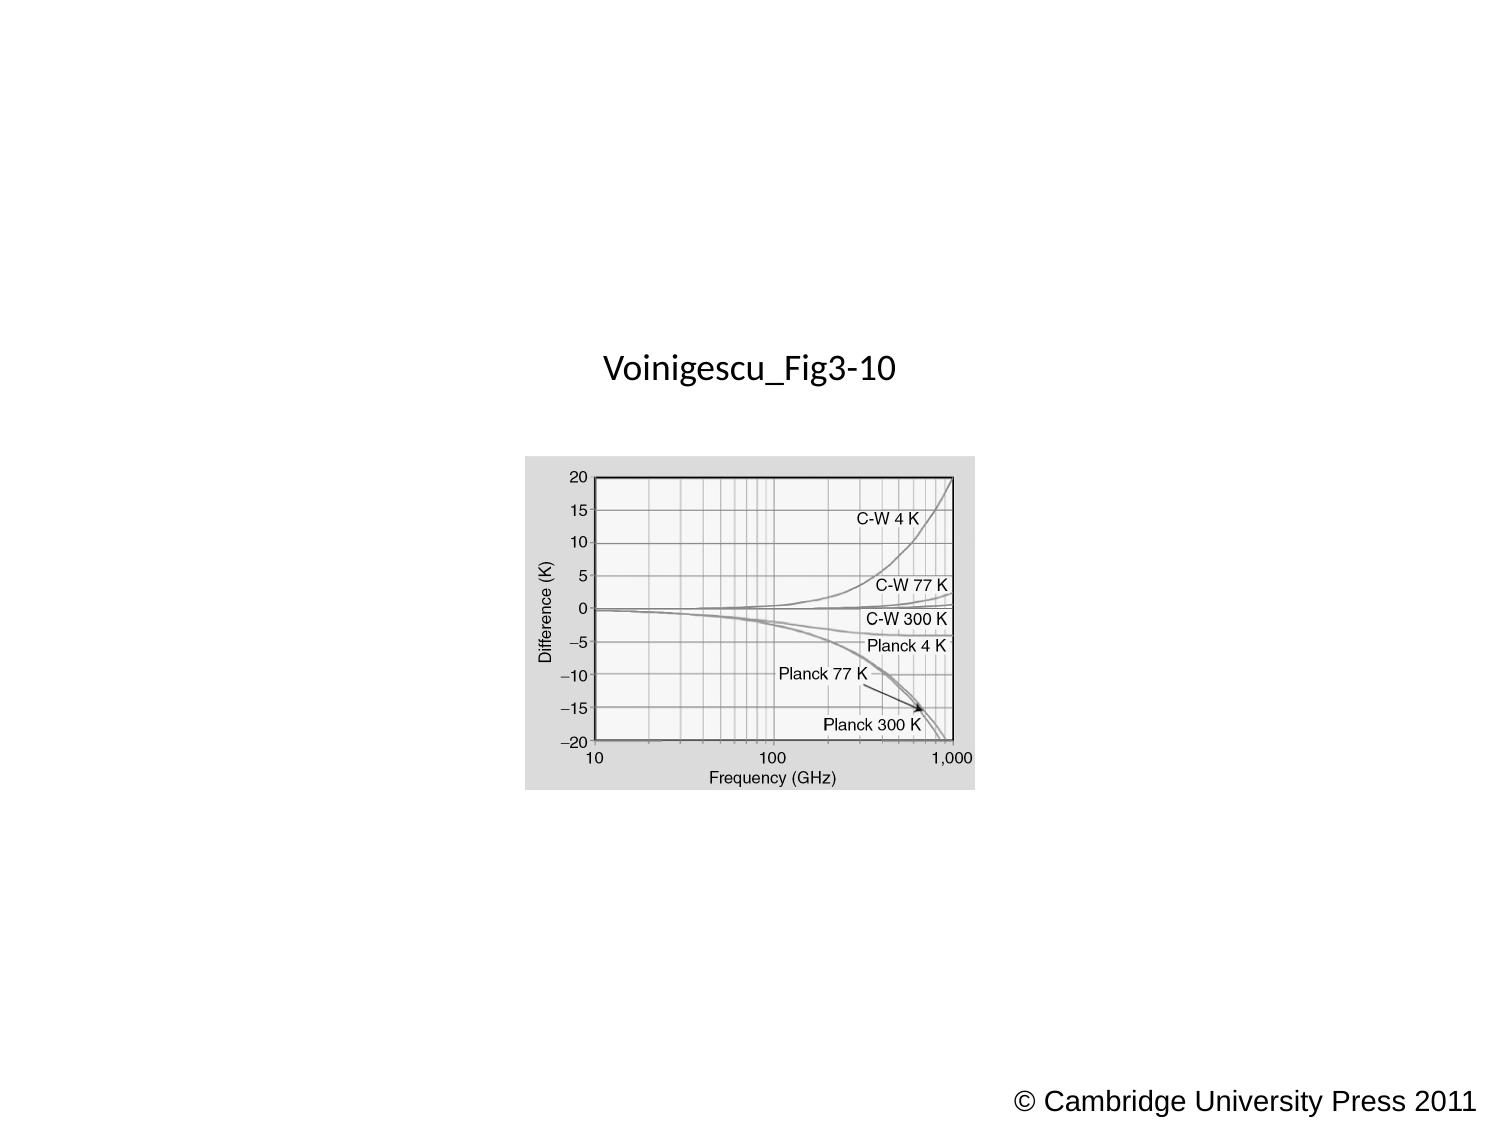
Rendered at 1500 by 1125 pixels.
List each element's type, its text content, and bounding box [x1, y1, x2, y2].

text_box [525, 335, 975, 790]
text_box © Cambridge University Press 2011 [907, 1074, 1493, 1125]
